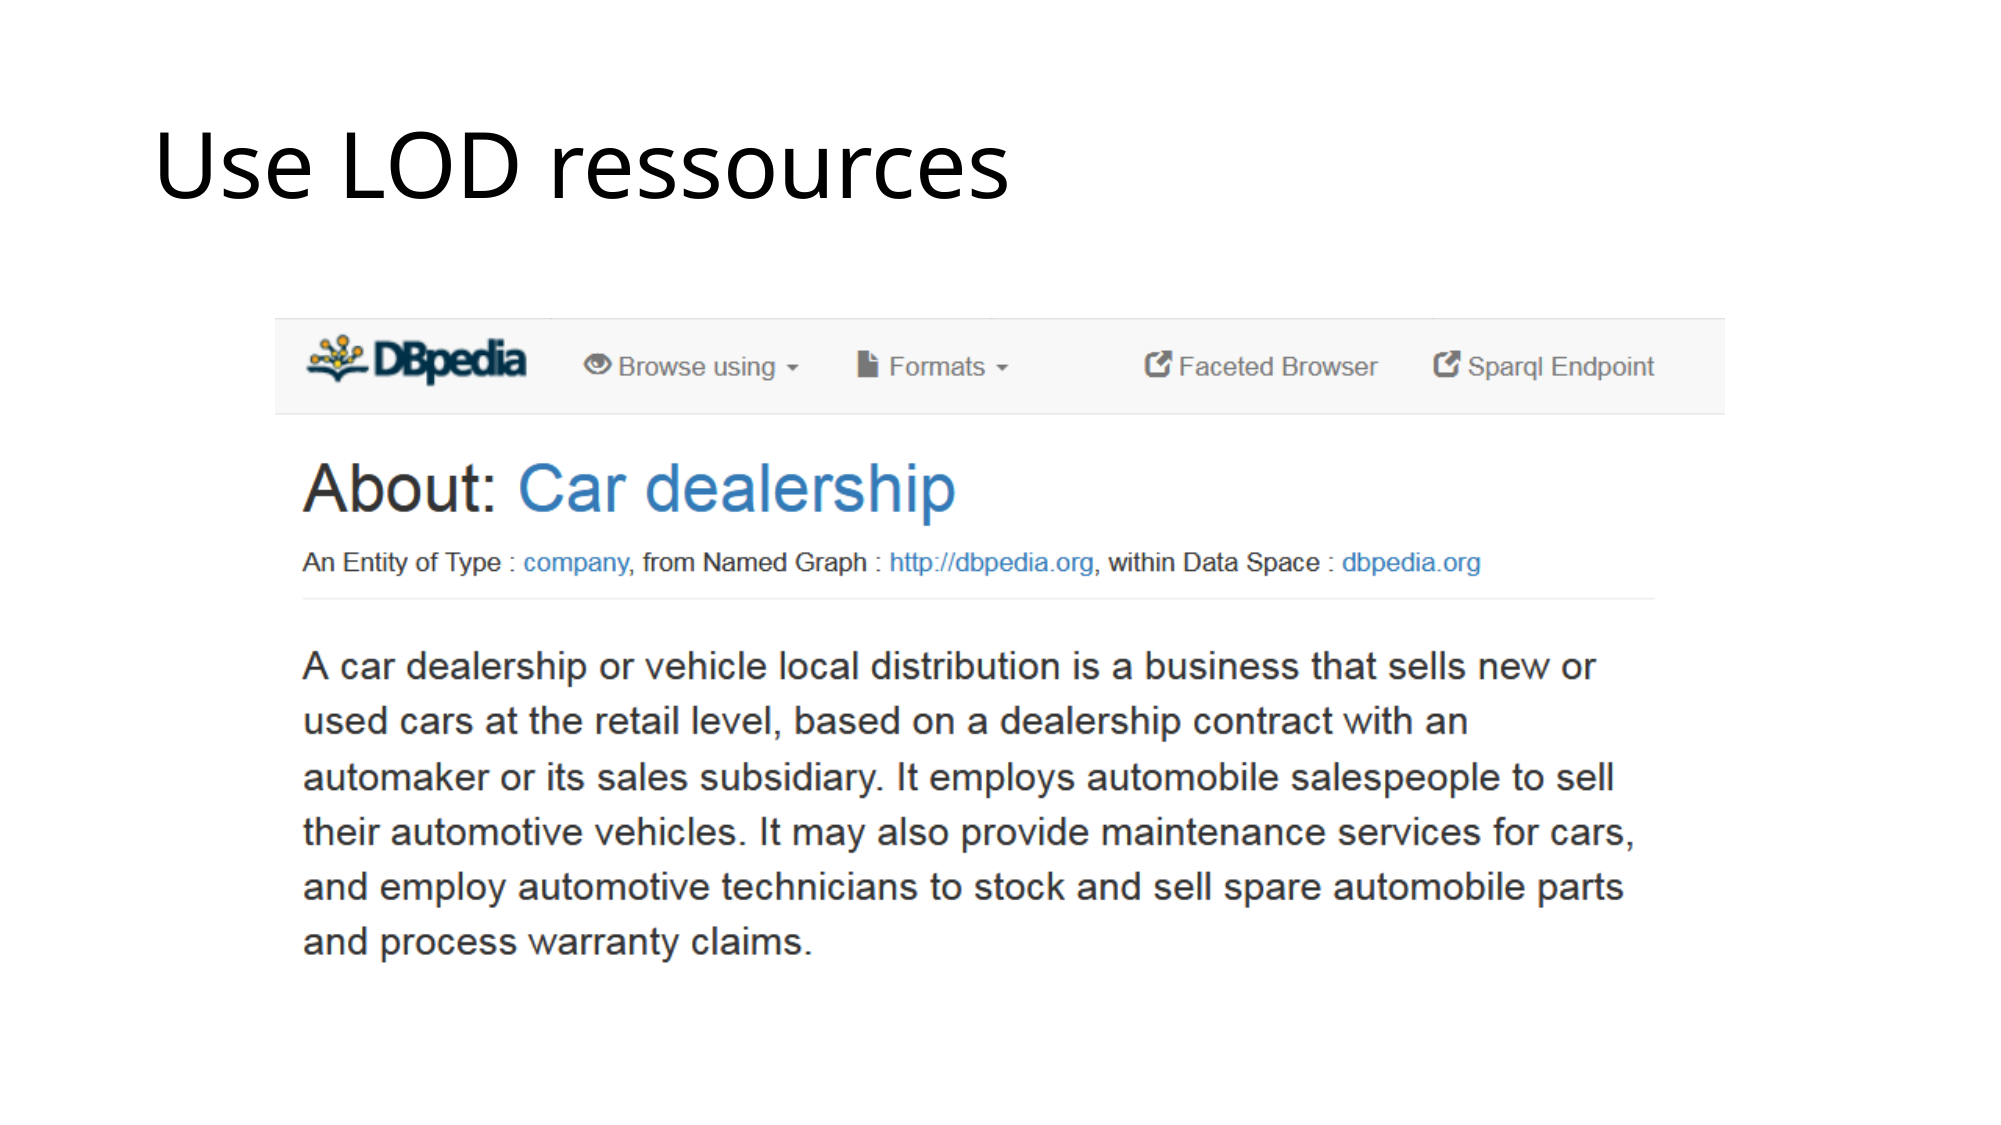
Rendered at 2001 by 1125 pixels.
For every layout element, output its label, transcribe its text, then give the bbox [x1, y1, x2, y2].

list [275, 318, 1725, 994]
title Use LOD ressources [137, 59, 1863, 278]
